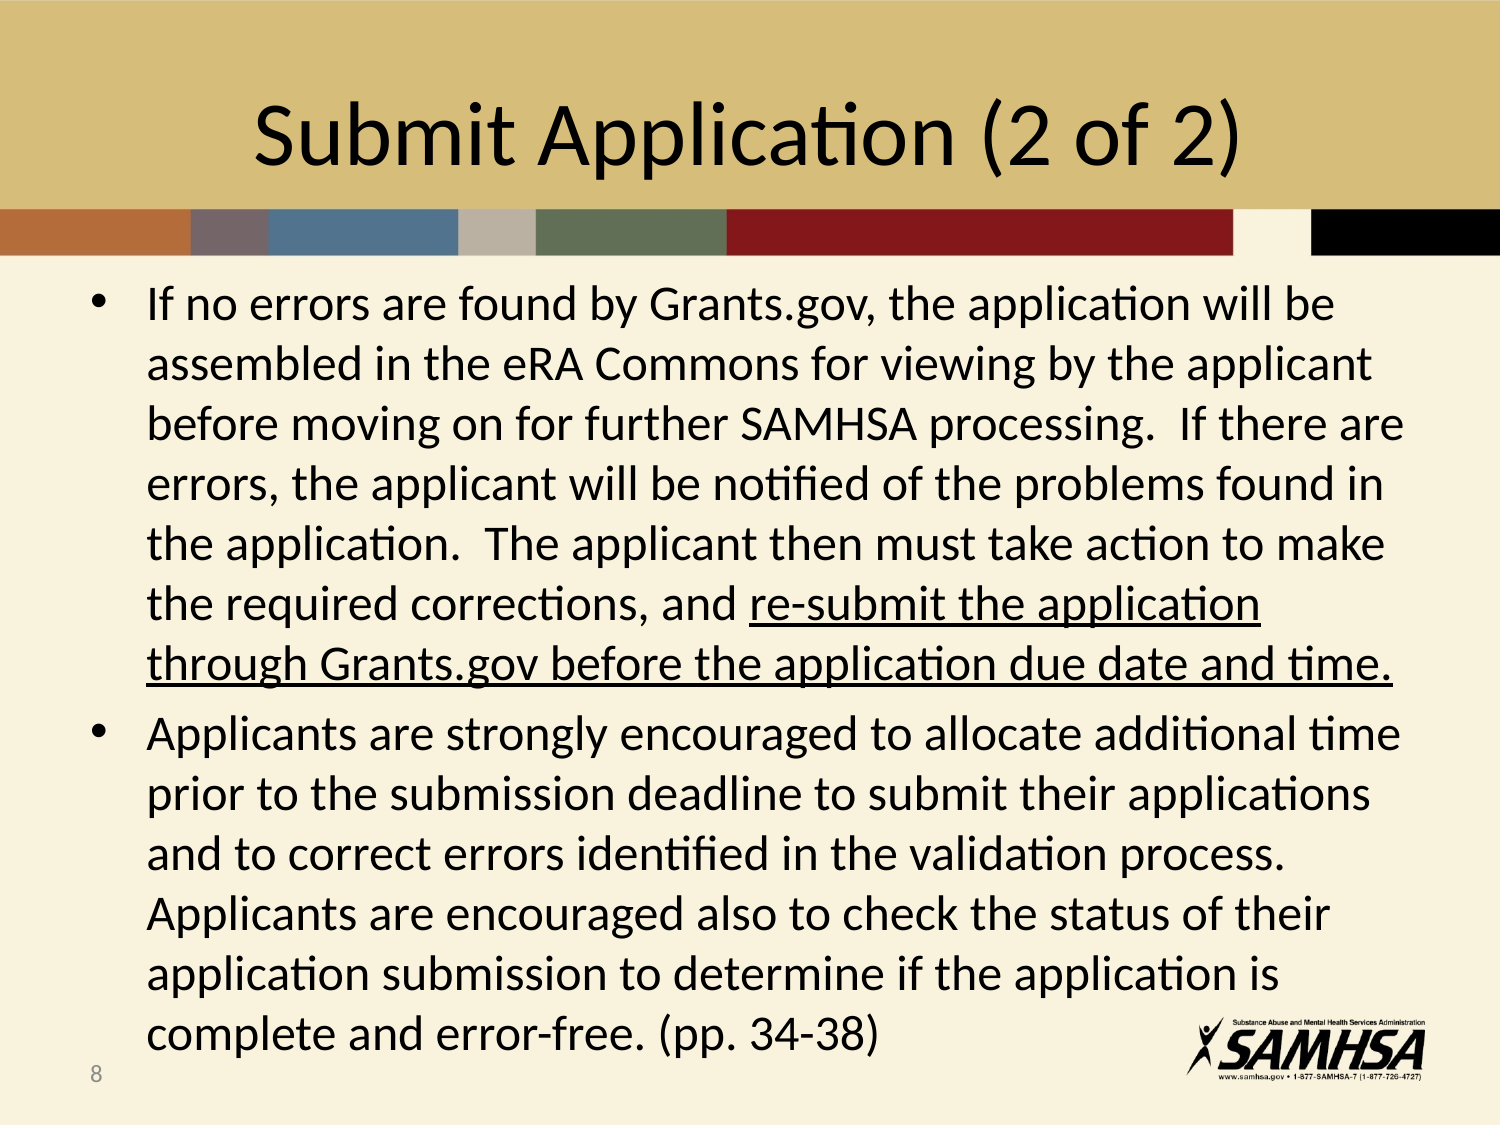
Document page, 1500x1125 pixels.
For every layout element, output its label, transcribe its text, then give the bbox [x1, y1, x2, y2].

list If no errors are found by Grants.gov, the application will be assembled in the eRA Commons for viewing by the applicant before moving on for further SAMHSA processing. If there are errors, the applicant will be notified of the problems found in the application. The applicant then must take action to make the required corrections, and re-submit the application through Grants.gov before the application due date and time. Applicants are strongly encouraged to allocate additional time prior to the submission deadline to submit their applications and to correct errors identified in the validation process. Applicants are encouraged also to check the status of their application submission to determine if the application is complete and error-free. (pp. 34-38) [74, 262, 1426, 968]
picture [0, 0, 1500, 1125]
slide_number 8 [75, 1042, 425, 1103]
title Submit Application (2 of 2) [74, 44, 1426, 213]
